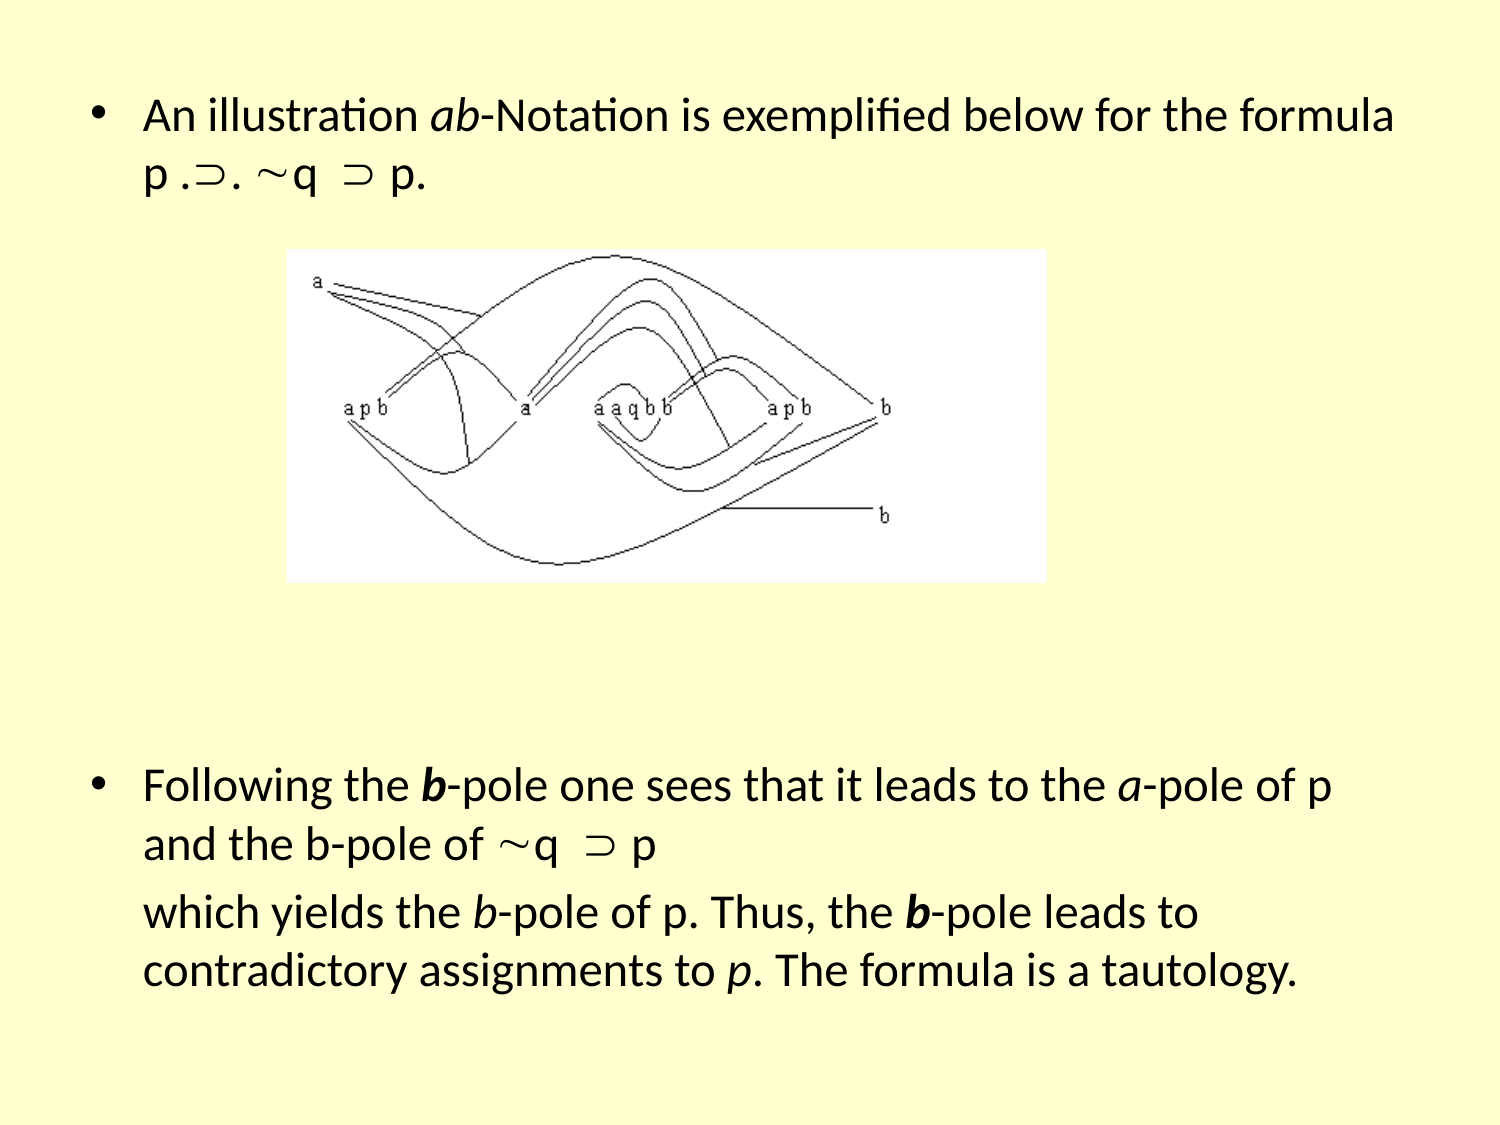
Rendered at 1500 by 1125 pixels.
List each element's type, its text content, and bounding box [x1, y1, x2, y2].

list An illustration ab-Notation is exemplified below for the formula p .. q  p. Following the b-pole one sees that it leads to the a-pole of p and the b-pole of q  p which yields the b-pole of p. Thus, the b-pole leads to contradictory assignments to p. The formula is a tautology. [75, 75, 1425, 1005]
picture [287, 249, 1048, 583]
